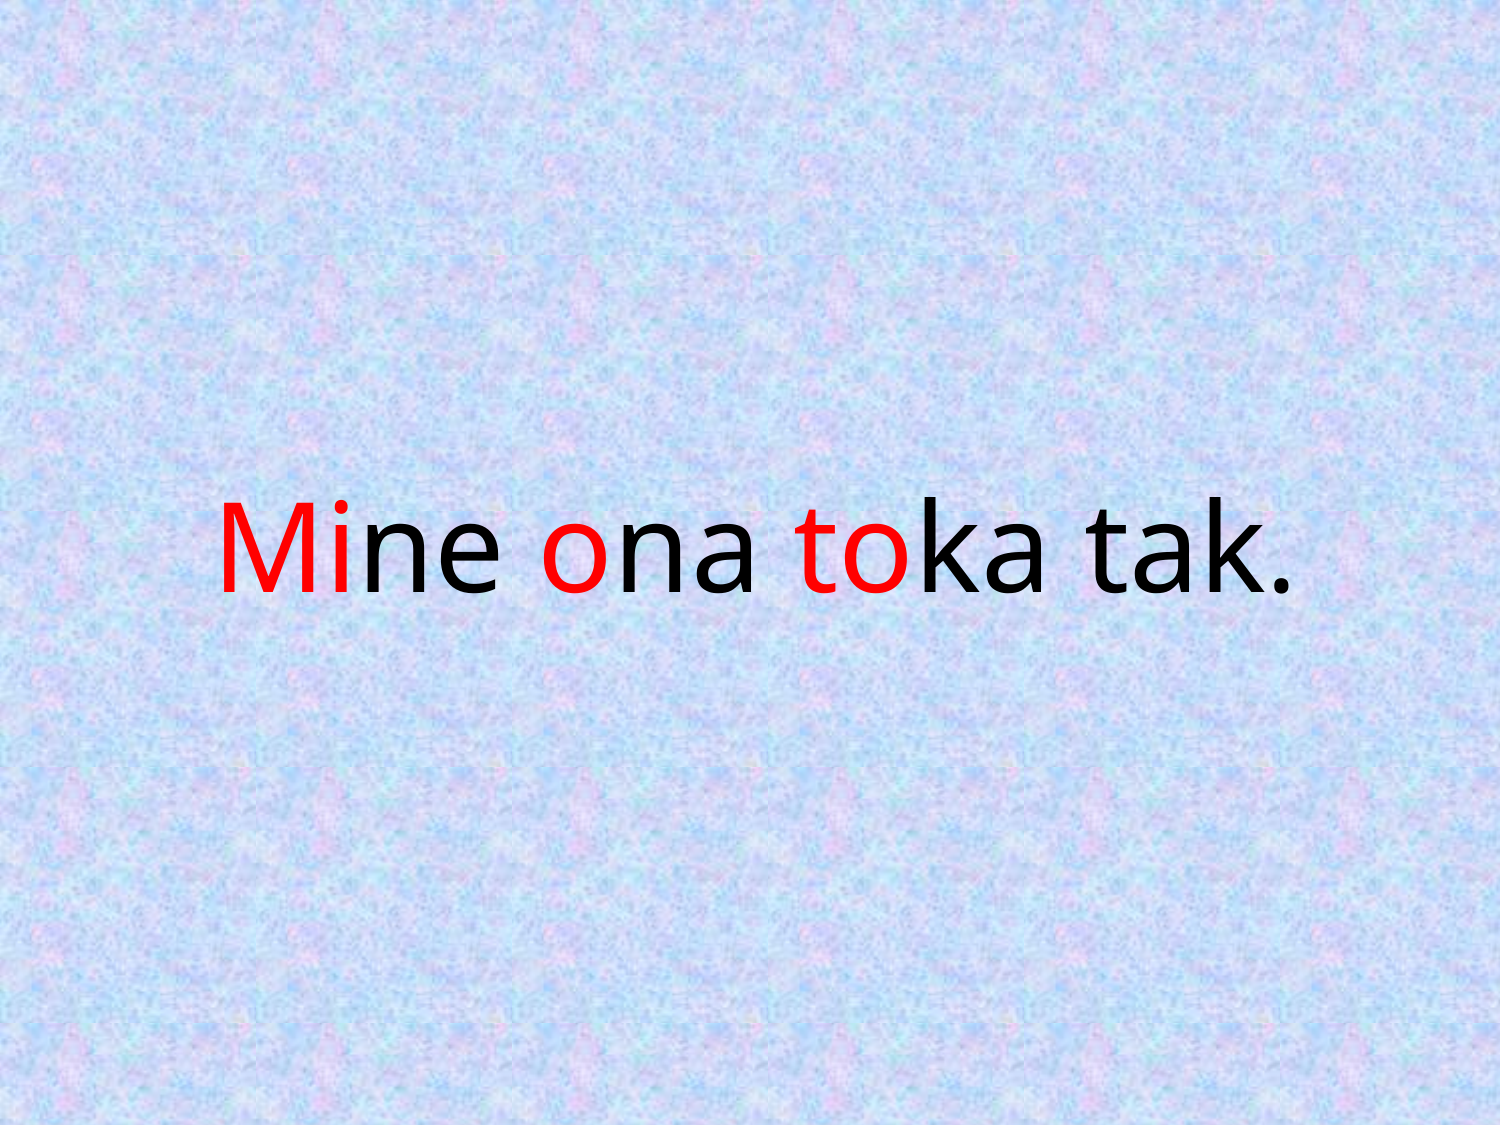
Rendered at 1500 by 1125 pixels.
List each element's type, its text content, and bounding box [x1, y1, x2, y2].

title Mine ona toka tak. [117, 421, 1393, 663]
picture [0, 0, 1500, 1125]
